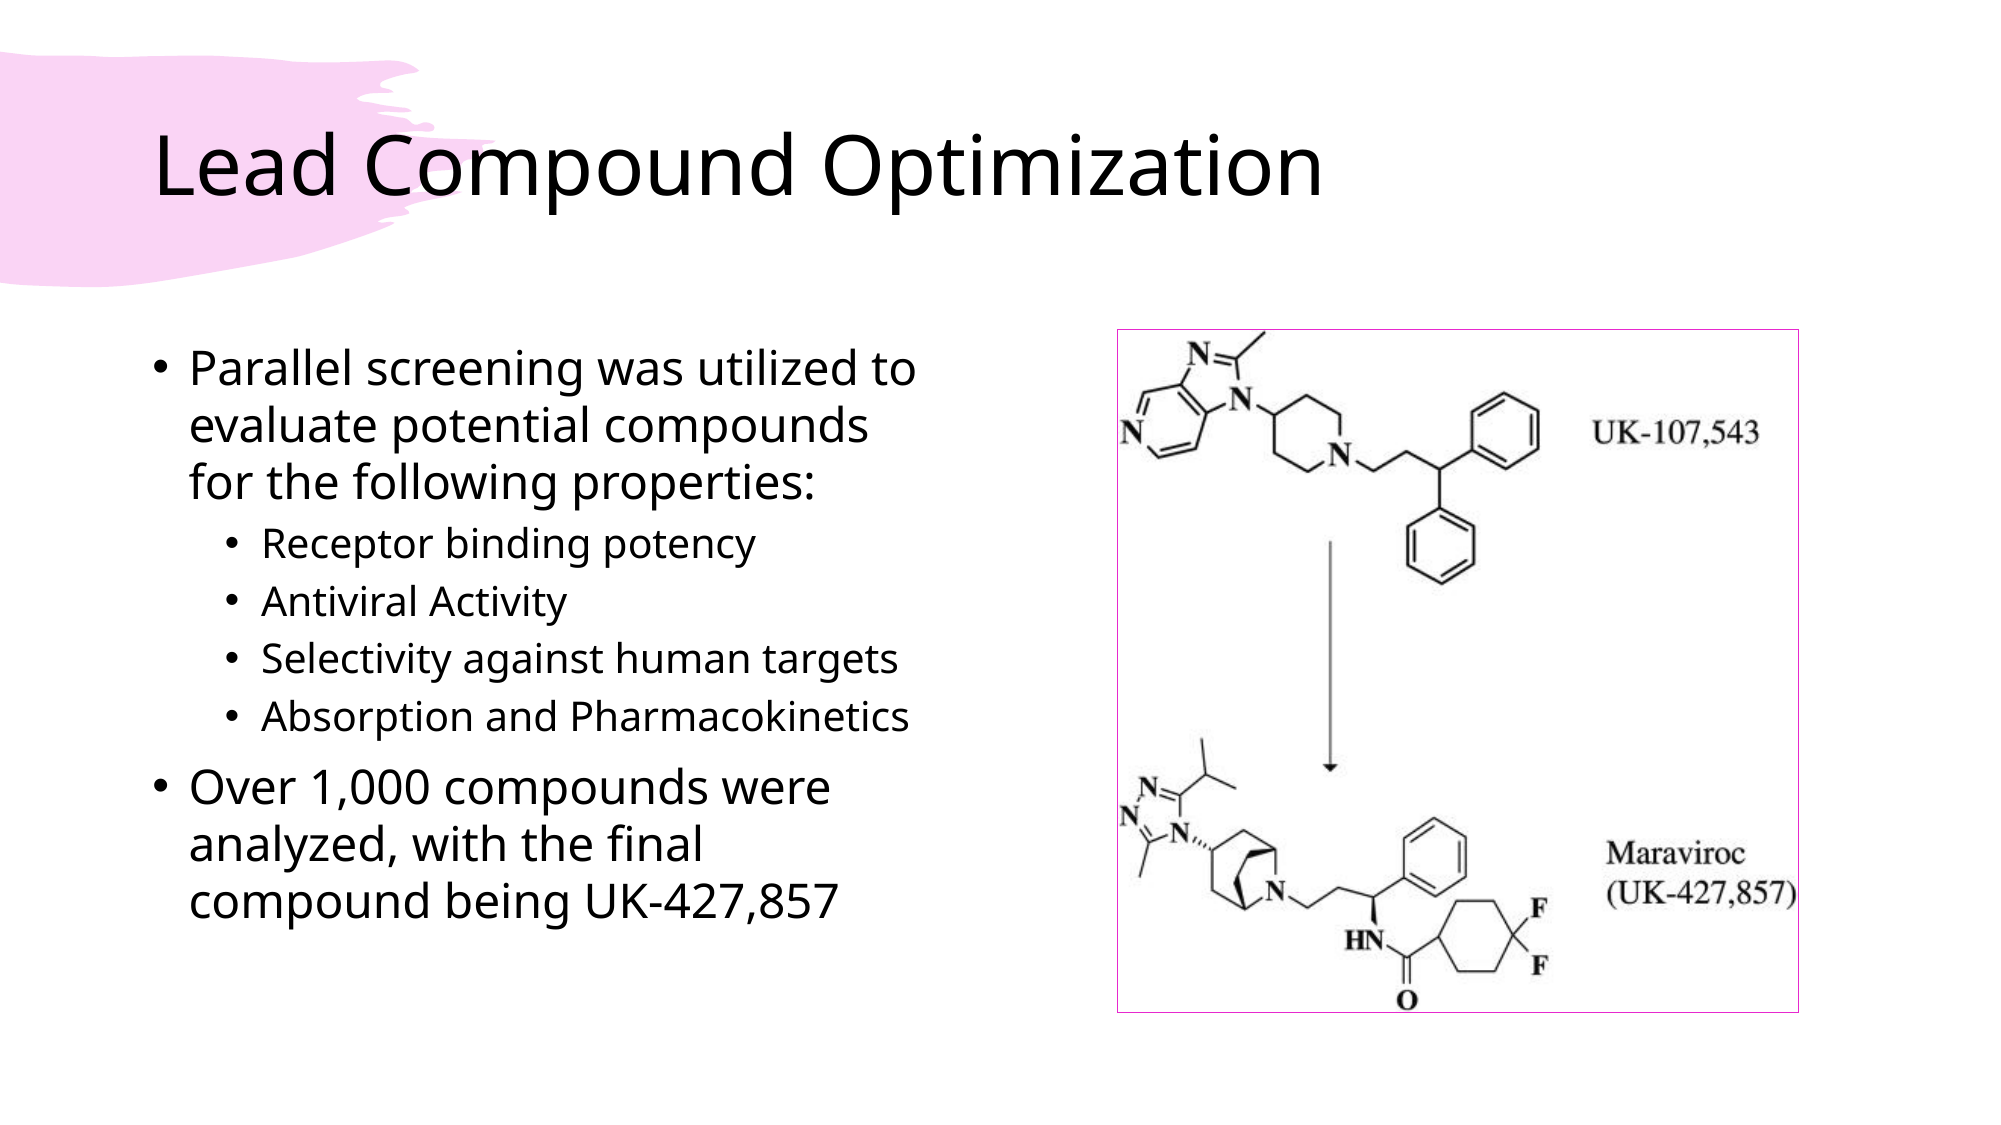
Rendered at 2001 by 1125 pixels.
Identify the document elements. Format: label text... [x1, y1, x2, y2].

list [1117, 329, 1799, 1013]
title Lead Compound Optimization [137, 59, 1863, 278]
list Parallel screening was utilized to evaluate potential compounds for the following properties: Receptor binding potency Antiviral Activity Selectivity against human targets Absorption and Pharmacokinetics Over 1,000 compounds were analyzed, with the final compound being UK-427,857 [137, 329, 948, 1013]
